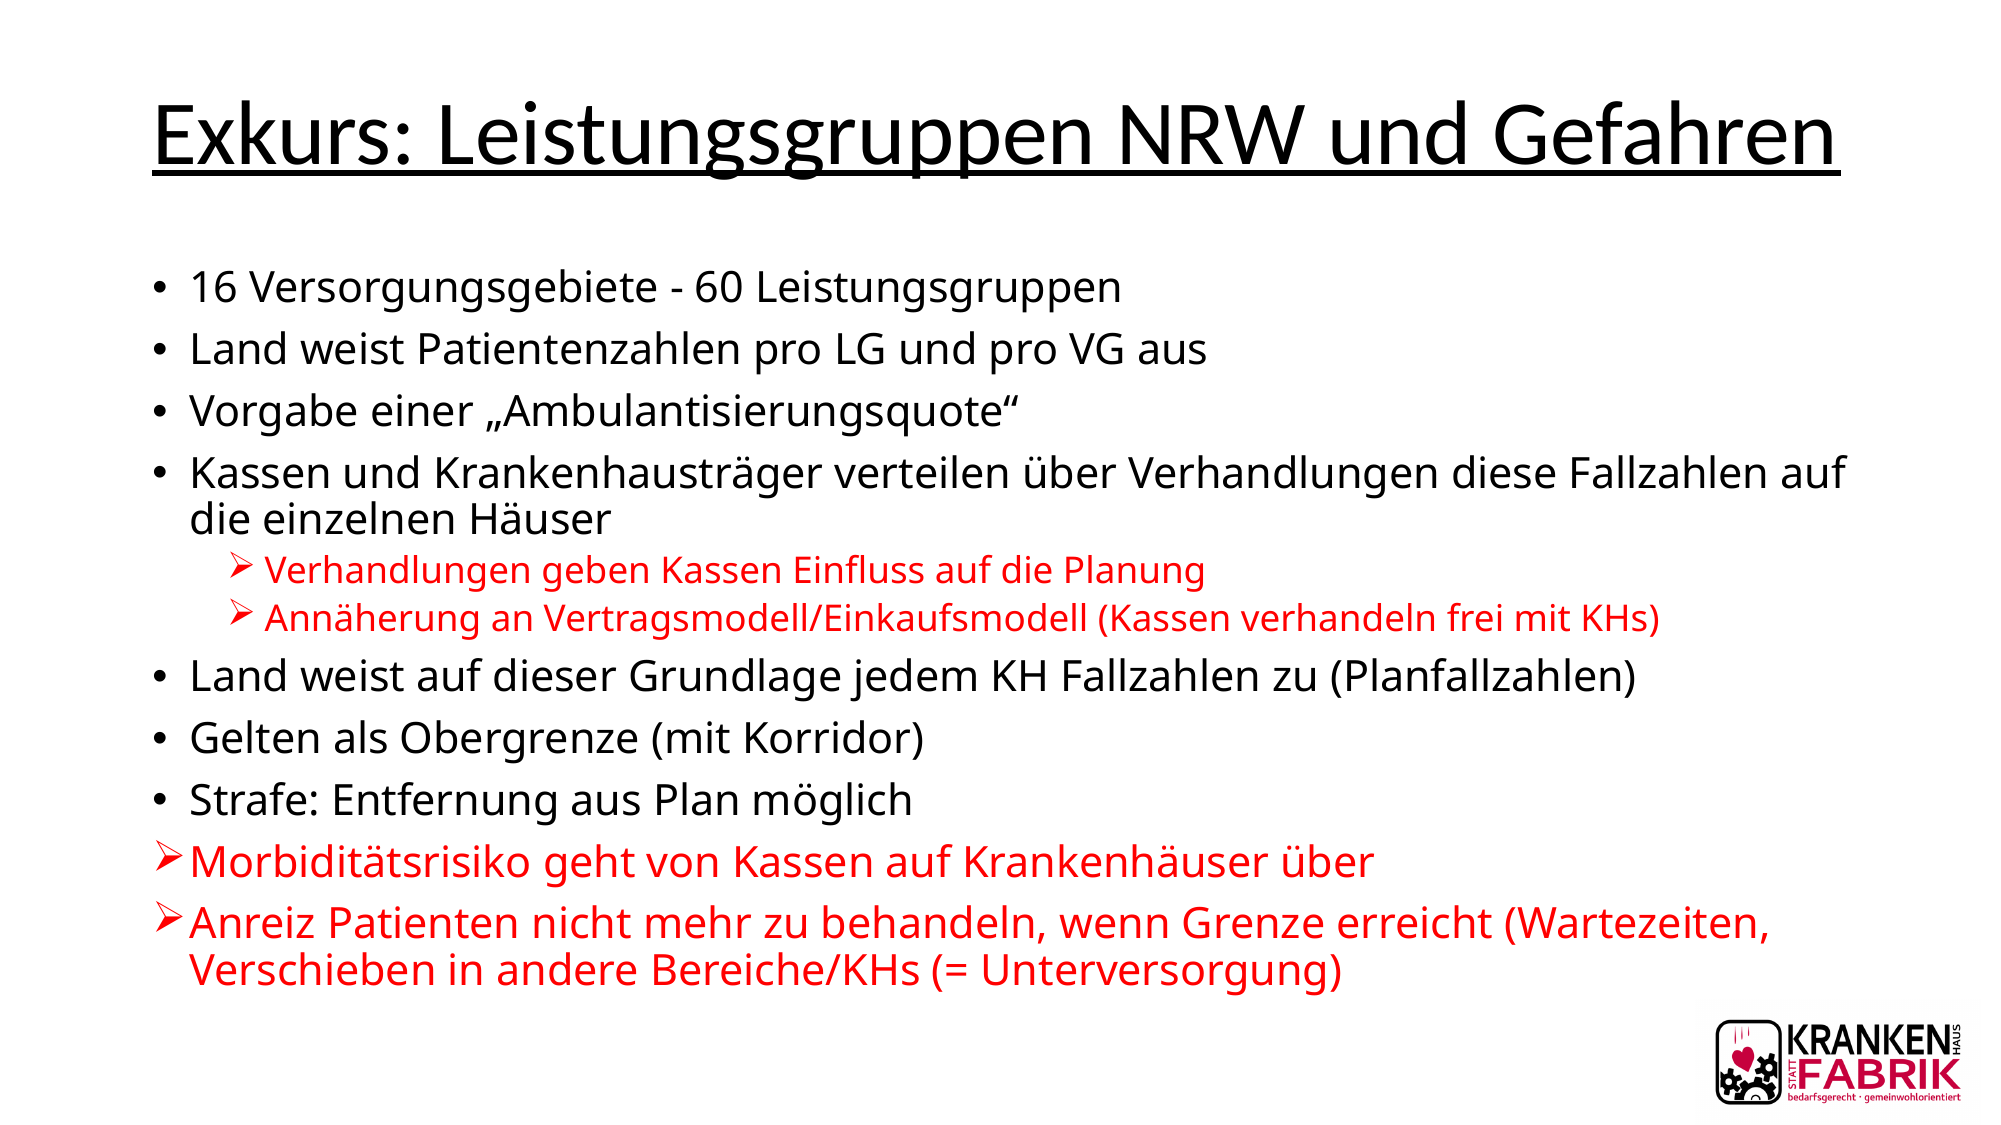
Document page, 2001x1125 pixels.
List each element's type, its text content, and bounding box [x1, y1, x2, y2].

title Exkurs: Leistungsgruppen NRW und Gefahren [137, 25, 1863, 244]
picture [1695, 999, 1981, 1125]
list 16 Versorgungsgebiete - 60 Leistungsgruppen Land weist Patientenzahlen pro LG und pro VG aus Vorgabe einer „Ambulantisierungsquote“ Kassen und Krankenhausträger verteilen über Verhandlungen diese Fallzahlen auf die einzelnen Häuser Verhandlungen geben Kassen Einfluss auf die Planung Annäherung an Vertragsmodell/Einkaufsmodell (Kassen verhandeln frei mit KHs) Land weist auf dieser Grundlage jedem KH Fallzahlen zu (Planfallzahlen) Gelten als Obergrenze (mit Korridor) Strafe: Entfernung aus Plan möglich Morbiditätsrisiko geht von Kassen auf Krankenhäuser über Anreiz Patienten nicht mehr zu behandeln, wenn Grenze erreicht (Wartezeiten, Verschieben in andere Bereiche/KHs (= Unterversorgung) [137, 258, 1863, 1009]
